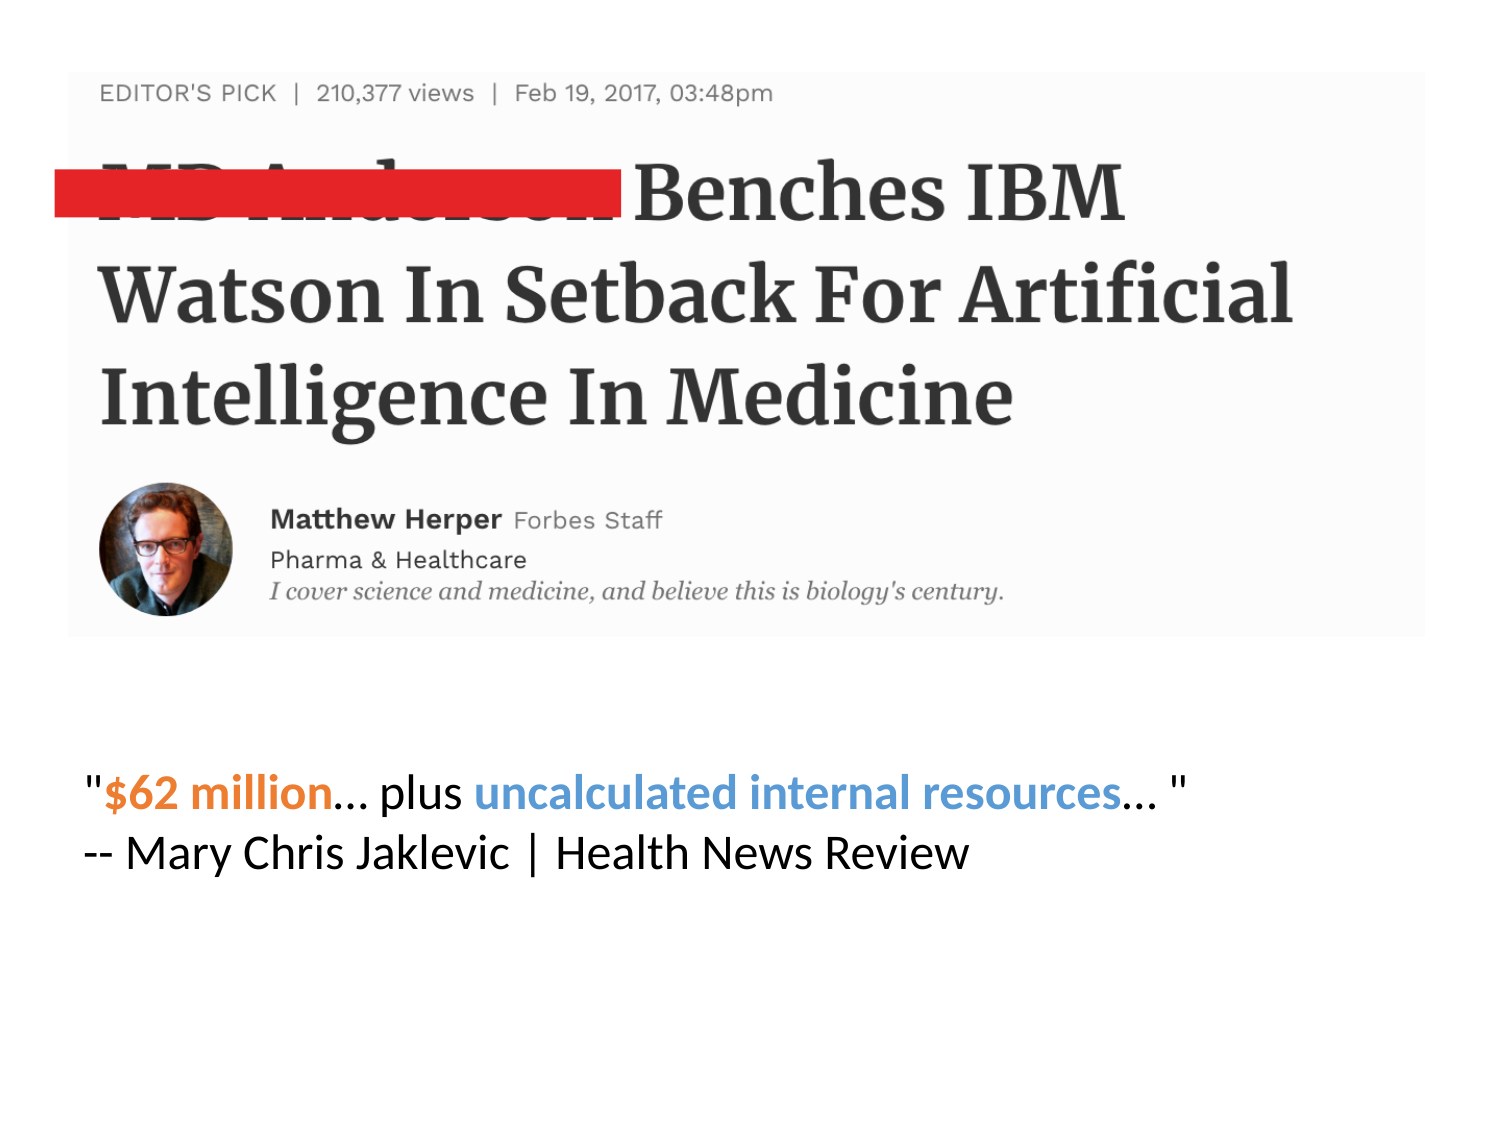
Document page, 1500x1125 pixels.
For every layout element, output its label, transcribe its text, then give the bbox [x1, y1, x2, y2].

text_box "$62 million… plus uncalculated internal resources… " -- Mary Chris Jaklevic | Health News Review [68, 751, 1412, 887]
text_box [54, 72, 1425, 637]
